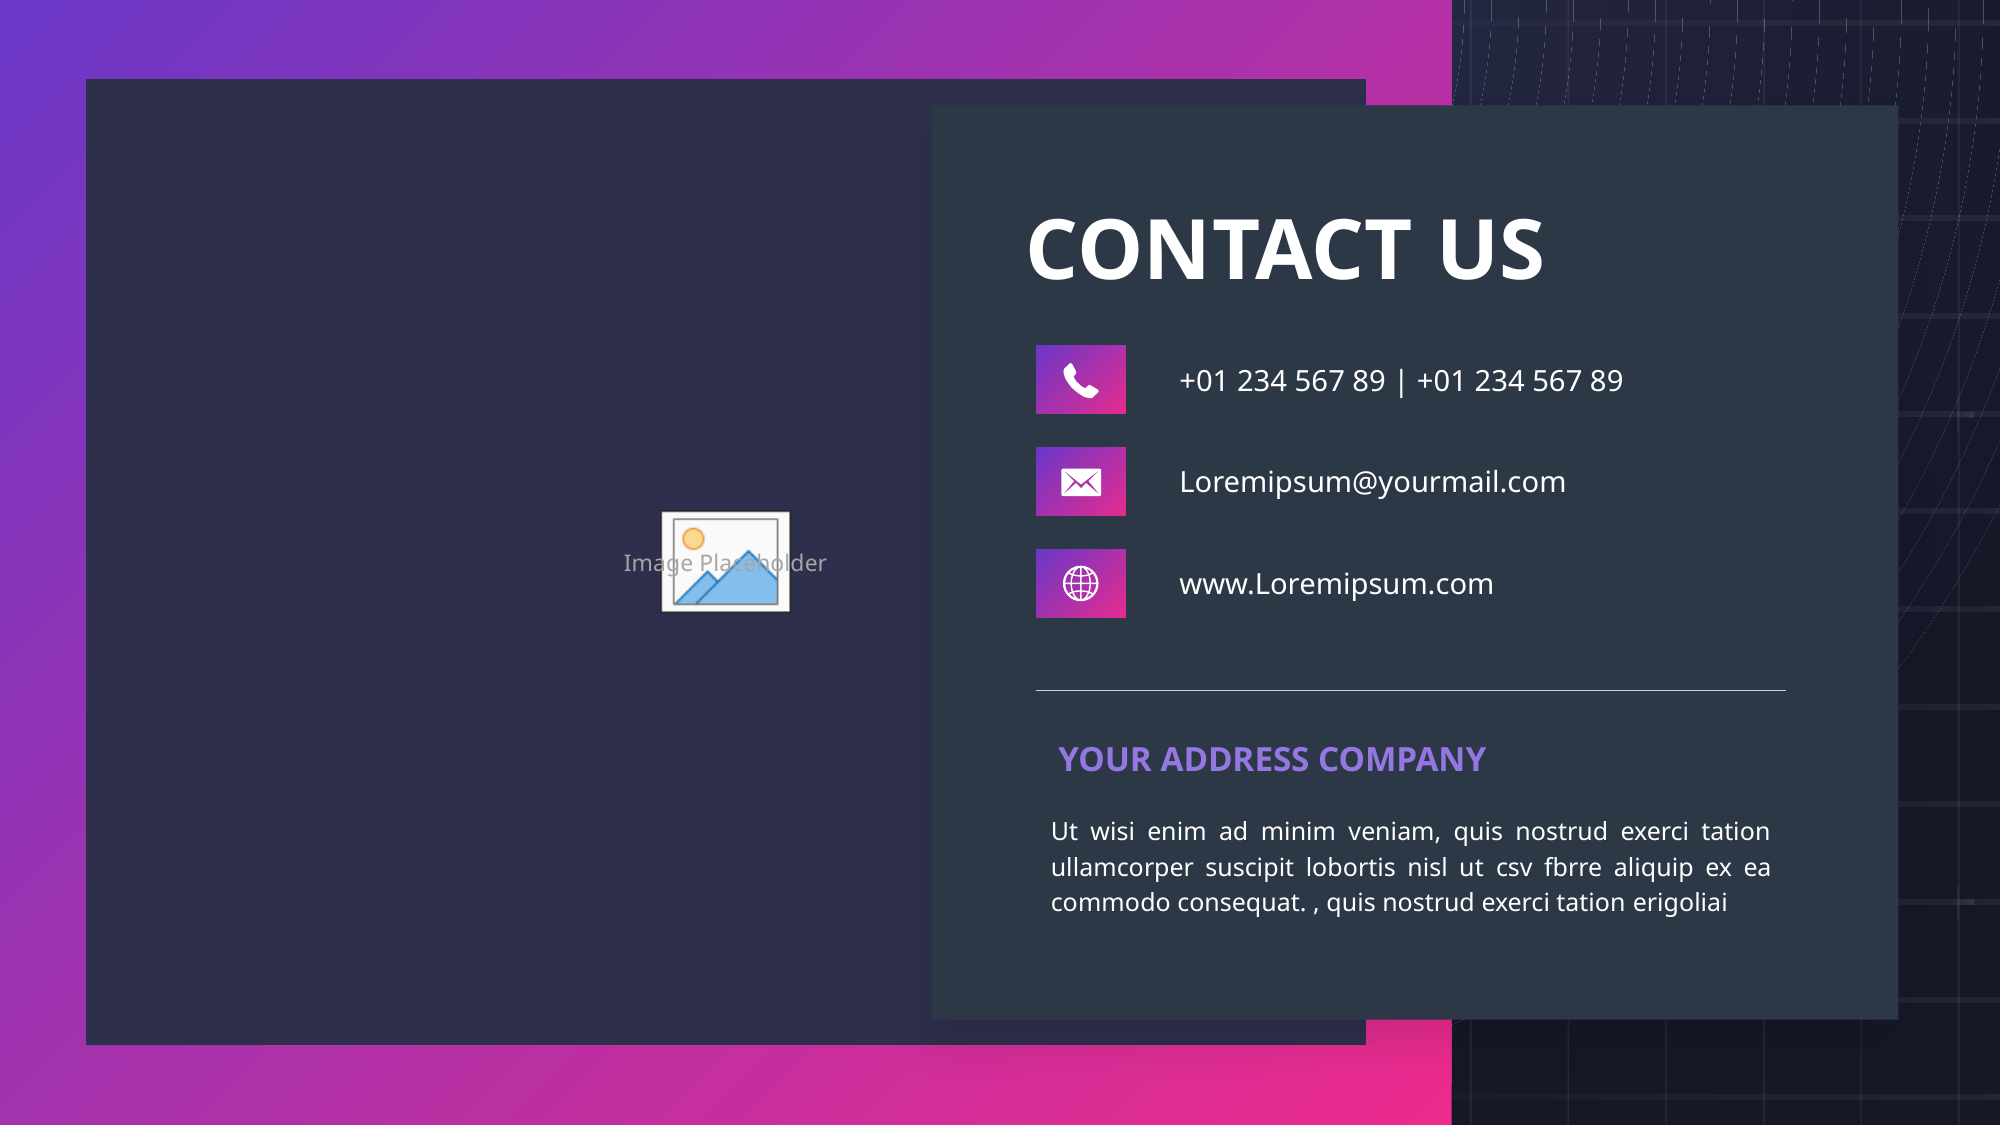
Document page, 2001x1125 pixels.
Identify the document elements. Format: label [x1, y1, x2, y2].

text_box [0, 0, 1453, 1125]
picture [85, 79, 1366, 1046]
text_box [931, 105, 1899, 1020]
